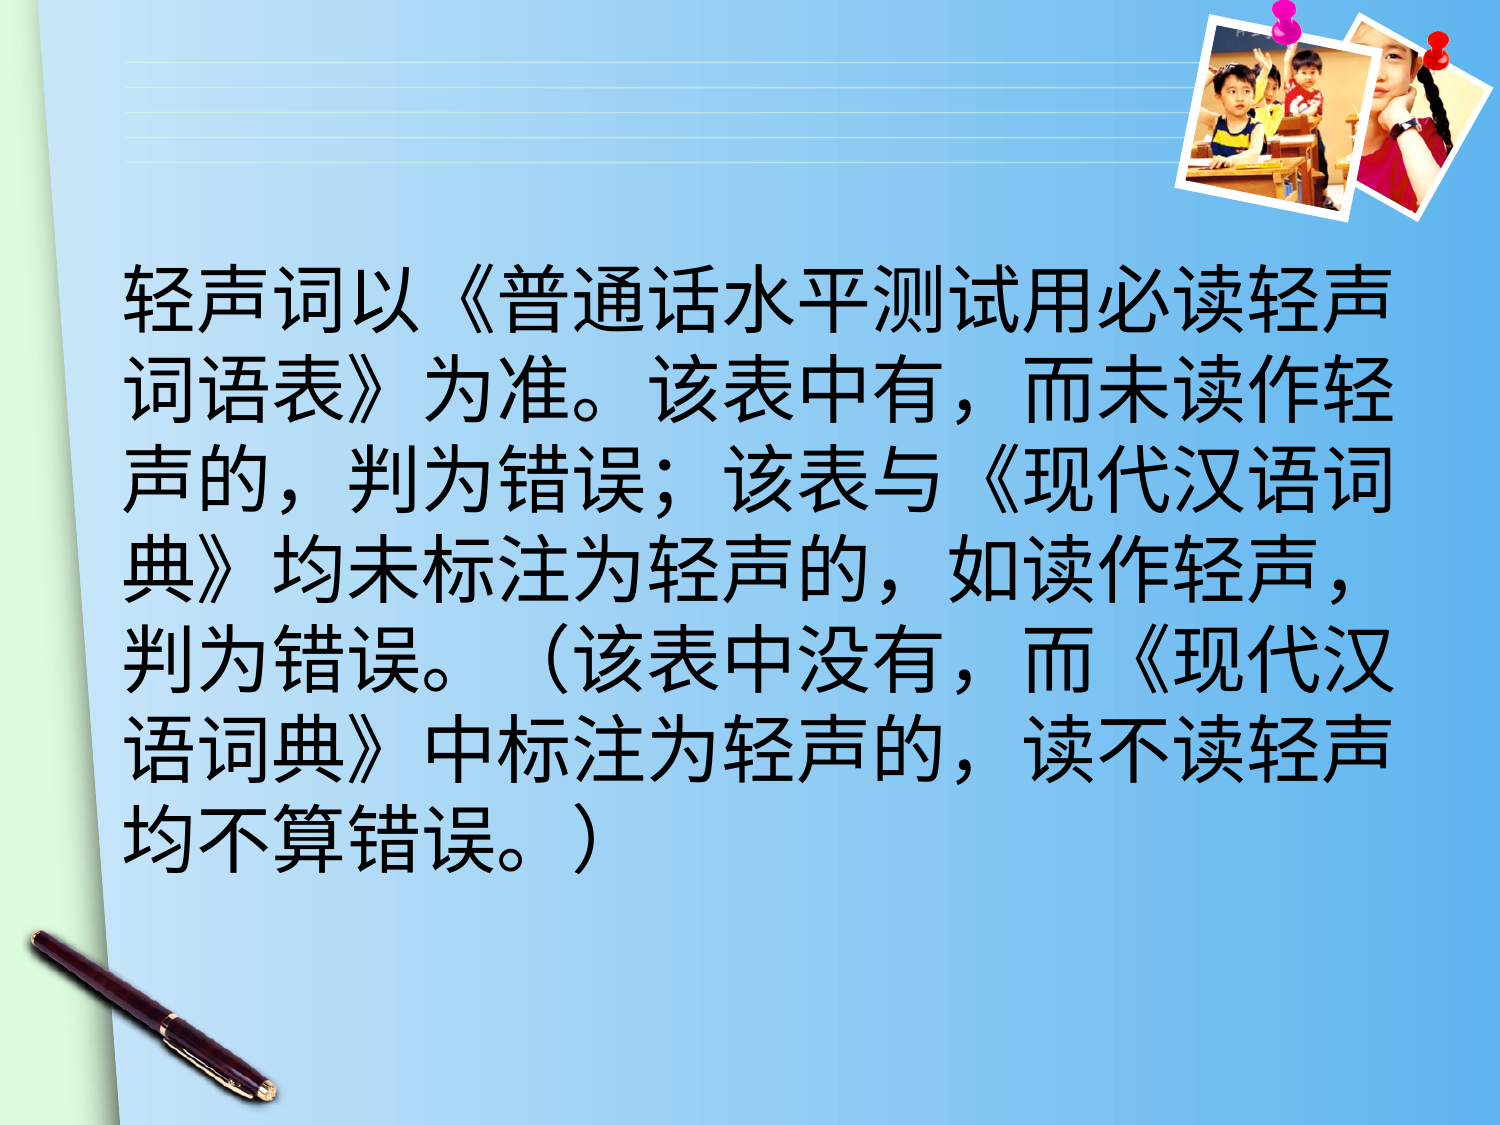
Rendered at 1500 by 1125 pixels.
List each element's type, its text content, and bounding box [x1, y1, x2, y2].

picture [1186, 0, 1371, 211]
picture [0, 0, 288, 1125]
picture [1351, 22, 1484, 212]
text_box 轻声词以《普通话水平测试用必读轻声词语表》为准。该表中有，而未读作轻声的，判为错误；该表与《现代汉语词典》均未标注为轻声的，如读作轻声，判为错误。（该表中没有，而《现代汉语词典》中标注为轻声的，读不读轻声均不算错误。） [106, 245, 1477, 891]
